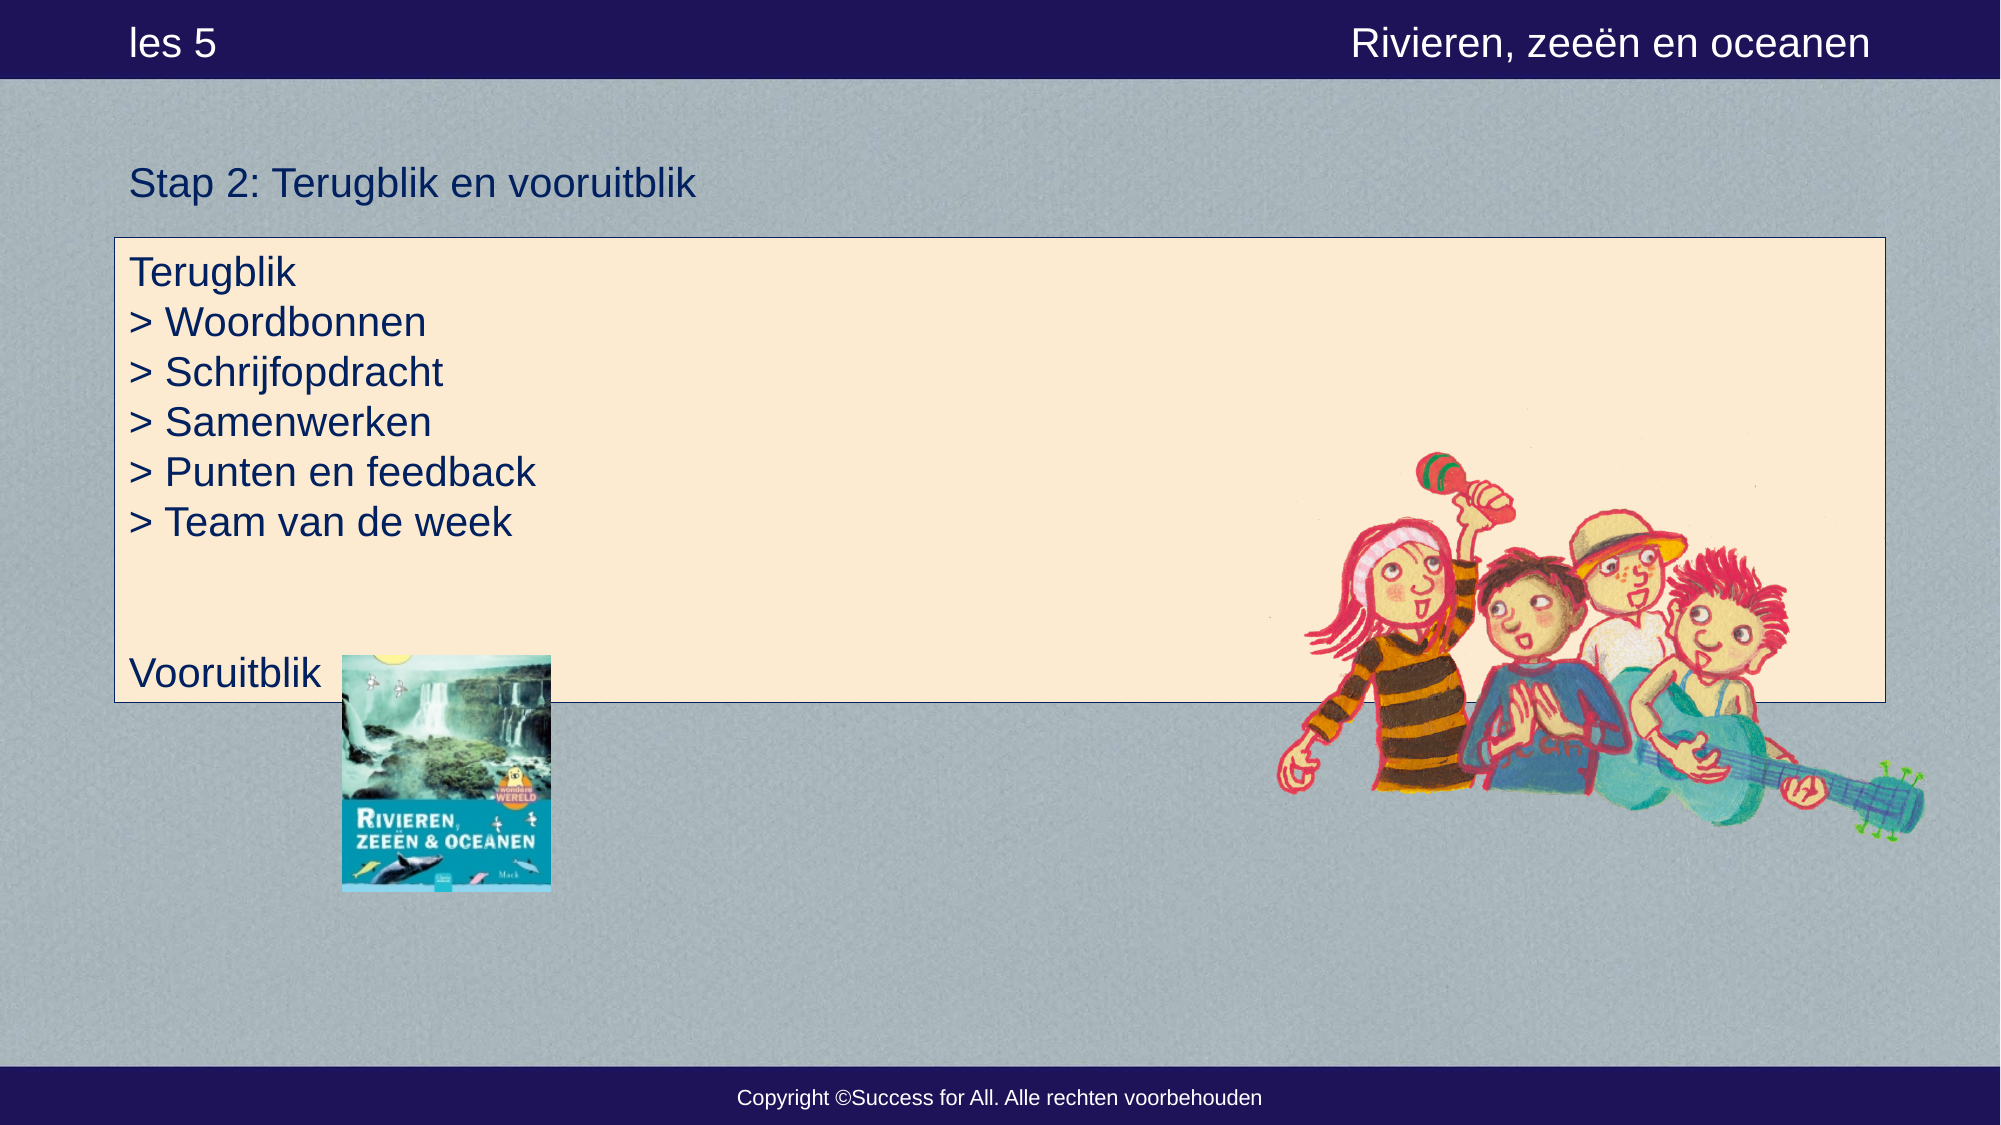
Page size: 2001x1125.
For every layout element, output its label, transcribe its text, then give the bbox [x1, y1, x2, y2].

text_box Stap 2: Terugblik en vooruitblik [113, 148, 1635, 214]
picture [0, 0, 2001, 1125]
text_box Rivieren, zeeën en oceanen [999, 8, 1886, 73]
text_box Copyright ©Success for All. Alle rechten voorbehouden [0, 1076, 2000, 1125]
text_box Terugblik > Woordbonnen > Schrijfopdracht > Samenwerken > Punten en feedback > Team van de week Vooruitblik [114, 237, 1886, 703]
text_box les 5 [114, 8, 354, 73]
